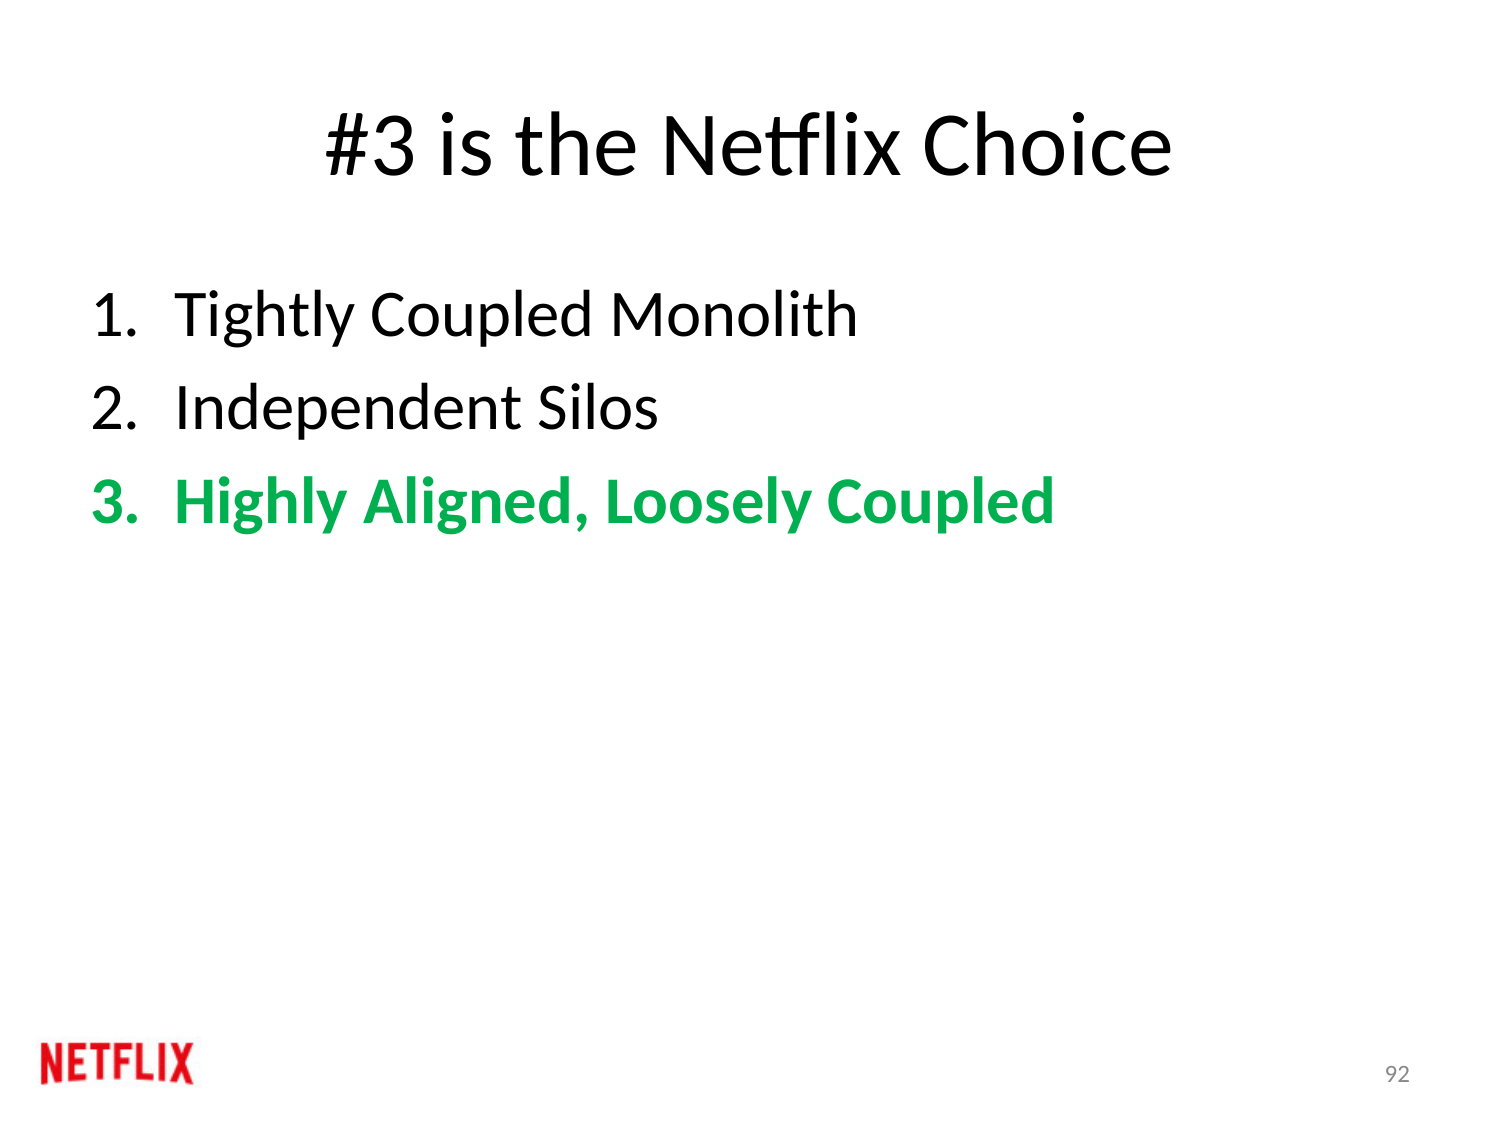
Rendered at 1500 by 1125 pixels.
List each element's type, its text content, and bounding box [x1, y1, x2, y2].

title #3 is the Netflix Choice [75, 45, 1425, 233]
slide_number ‹#› [1074, 1042, 1425, 1103]
list Tightly Coupled Monolith Independent Silos Highly Aligned, Loosely Coupled [75, 262, 1425, 1005]
picture [24, 1024, 211, 1104]
